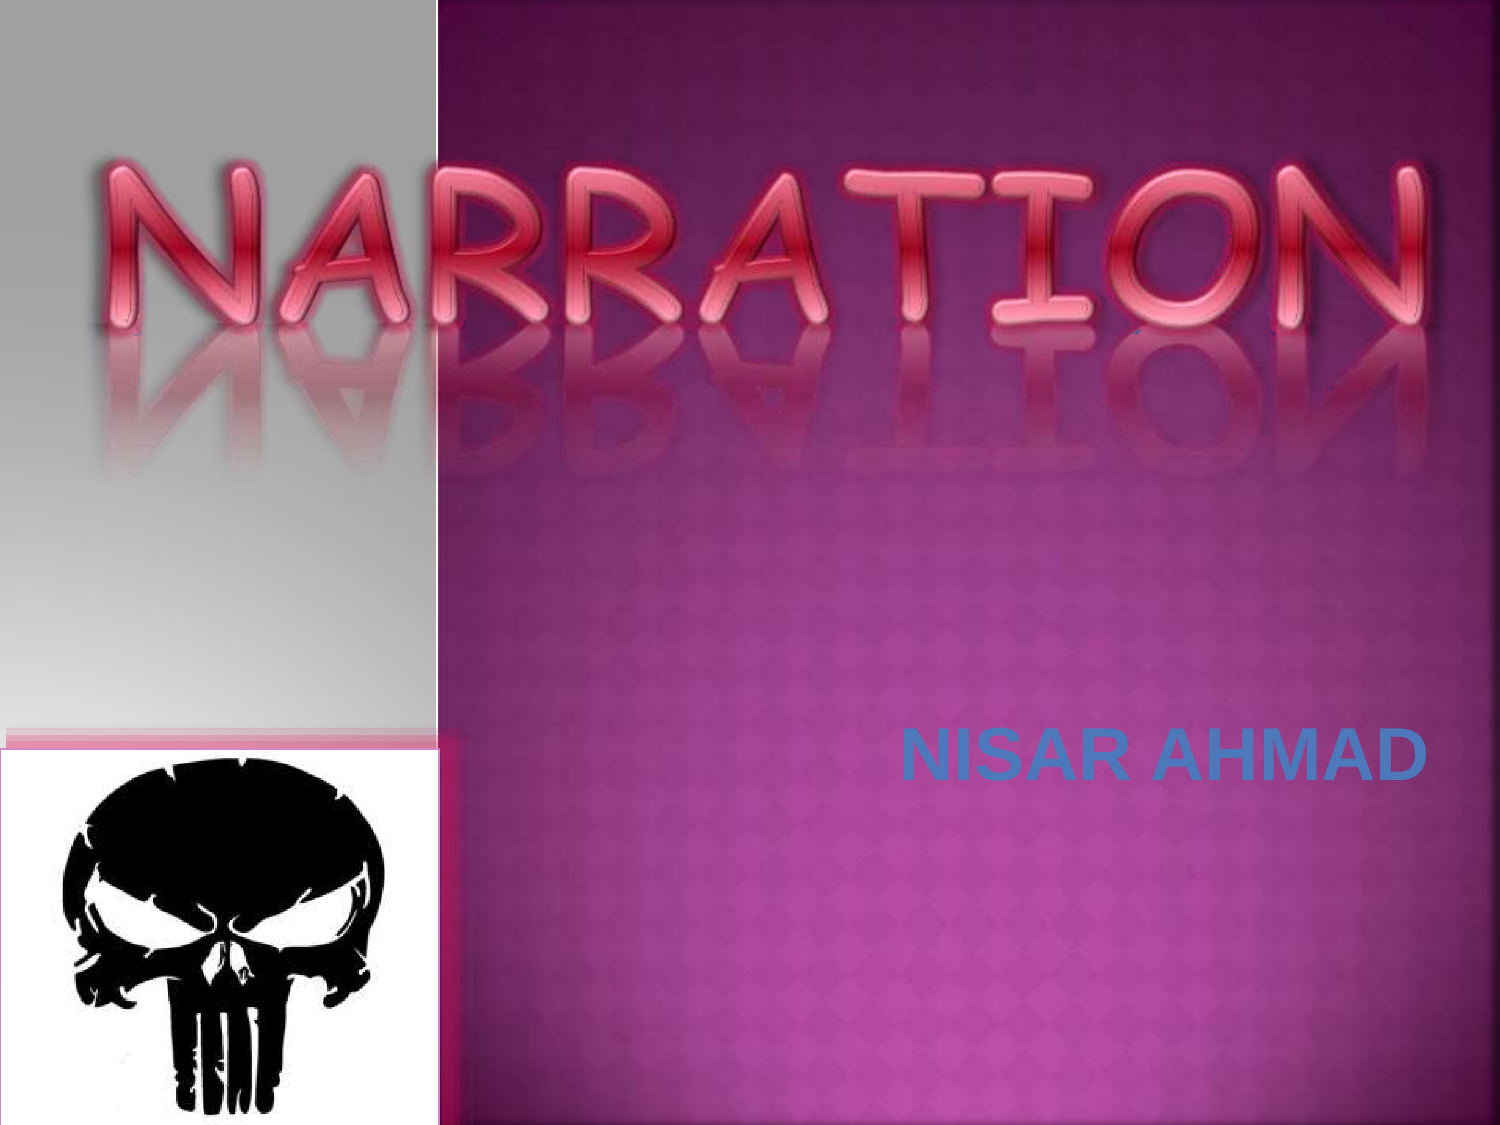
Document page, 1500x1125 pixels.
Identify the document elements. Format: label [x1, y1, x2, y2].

text_box [0, 710, 479, 1125]
text_box [0, 0, 1500, 1125]
